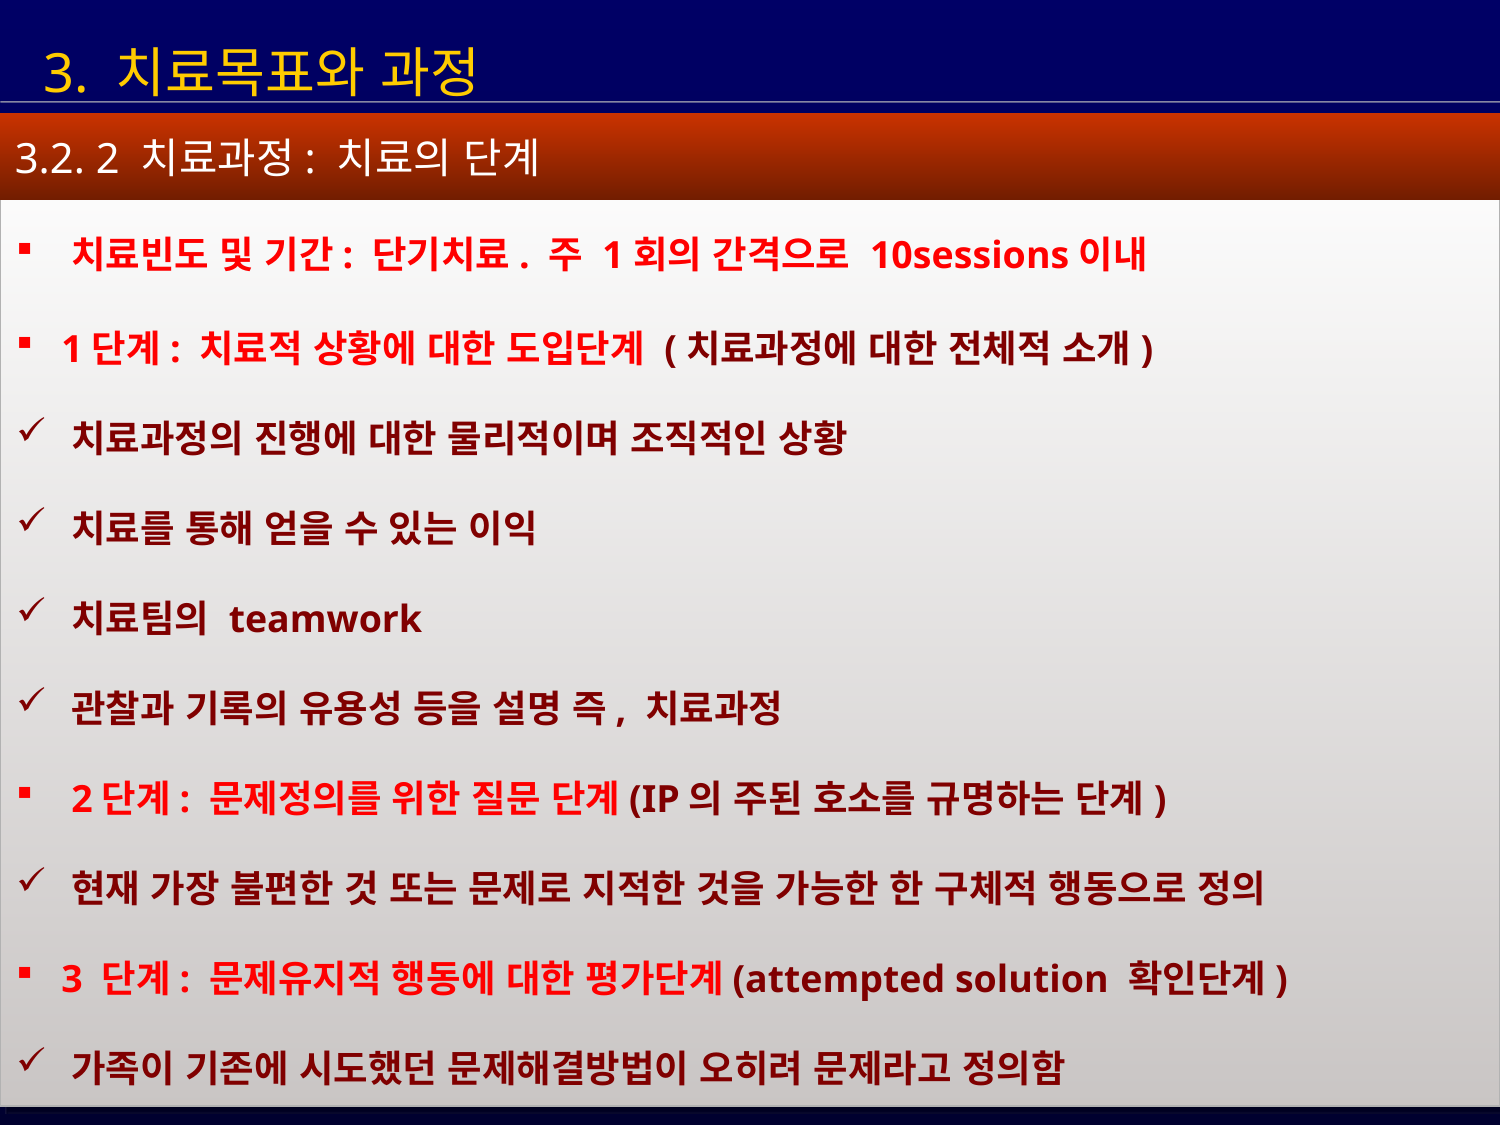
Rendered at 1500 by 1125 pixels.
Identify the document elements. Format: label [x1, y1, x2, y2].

text_box [0, 30, 1500, 1107]
